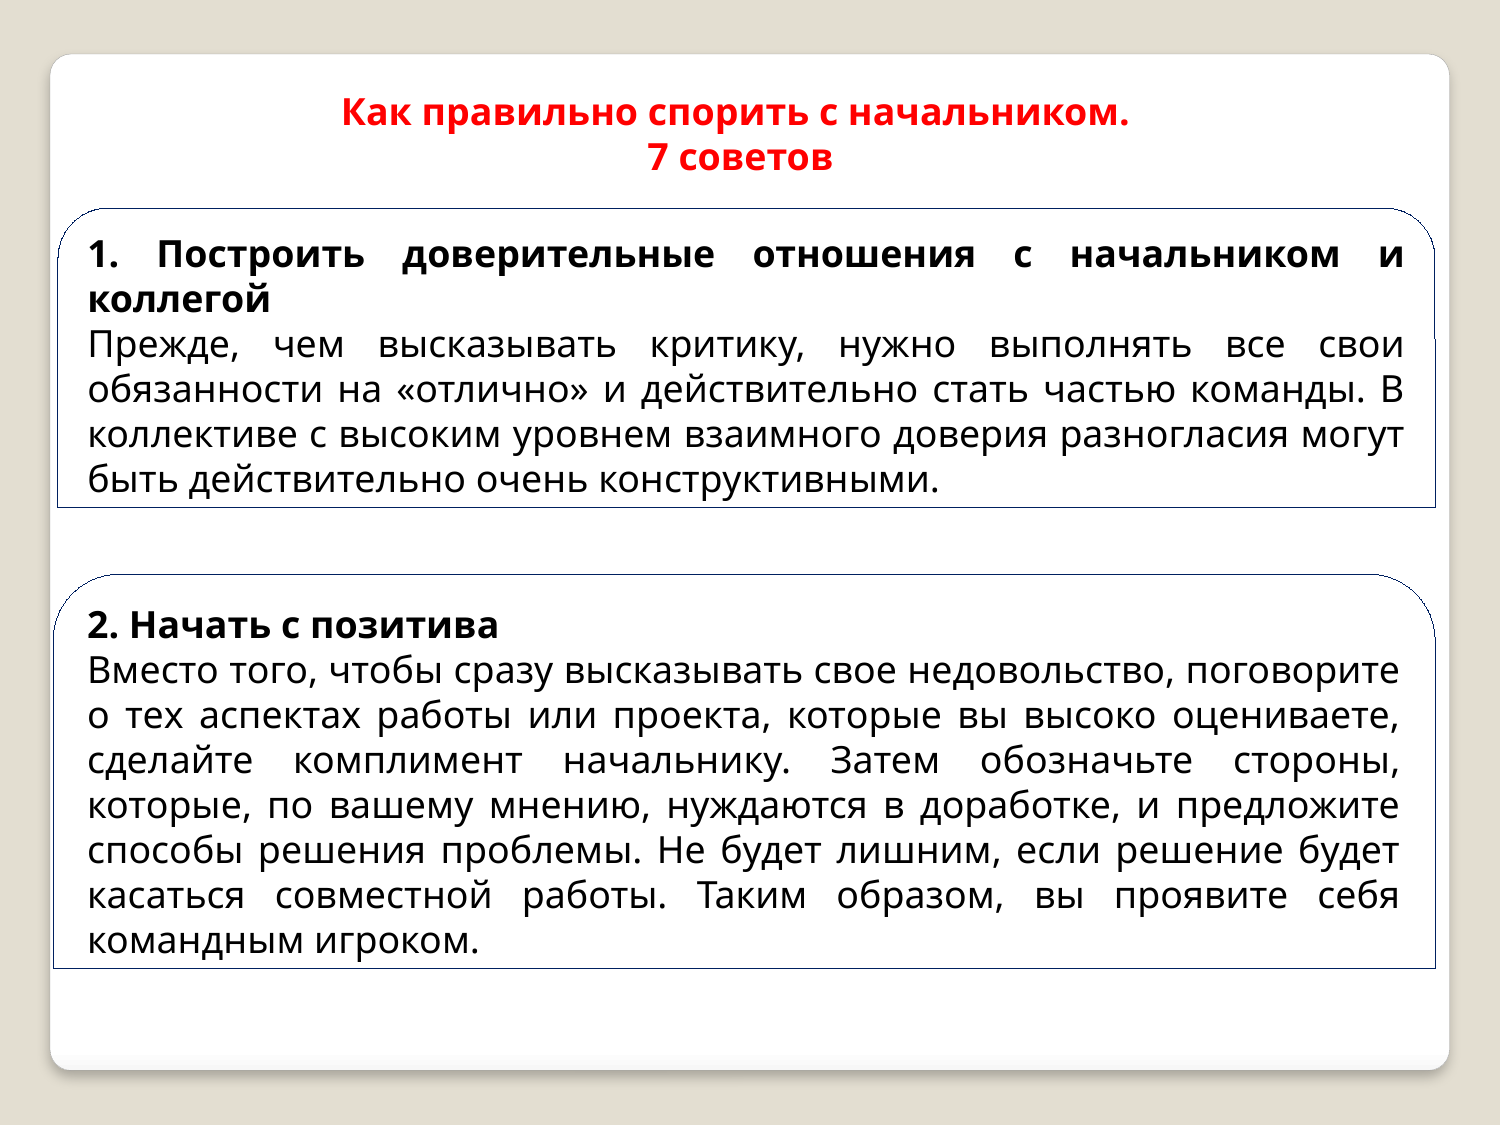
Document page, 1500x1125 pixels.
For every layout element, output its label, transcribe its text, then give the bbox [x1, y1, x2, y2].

text_box Как правильно спорить с начальником. 7 советов [57, 80, 1424, 186]
text_box 1. Построить доверительные отношения с начальником и коллегой Прежде, чем высказывать критику, нужно выполнять все свои обязанности на «отлично» и действительно стать частью команды. В коллективе с высоким уровнем взаимного доверия разногласия могут быть действительно очень конструктивными. [57, 208, 1436, 508]
text_box 2. Начать с позитива Вместо того, чтобы сразу высказывать свое недовольство, поговорите о тех аспектах работы или проекта, которые вы высоко оцениваете, сделайте комплимент начальнику. Затем обозначьте стороны, которые, по вашему мнению, нуждаются в доработке, и предложите способы решения проблемы. Не будет лишним, если решение будет касаться совместной работы. Таким образом, вы проявите себя командным игроком. [53, 574, 1436, 969]
